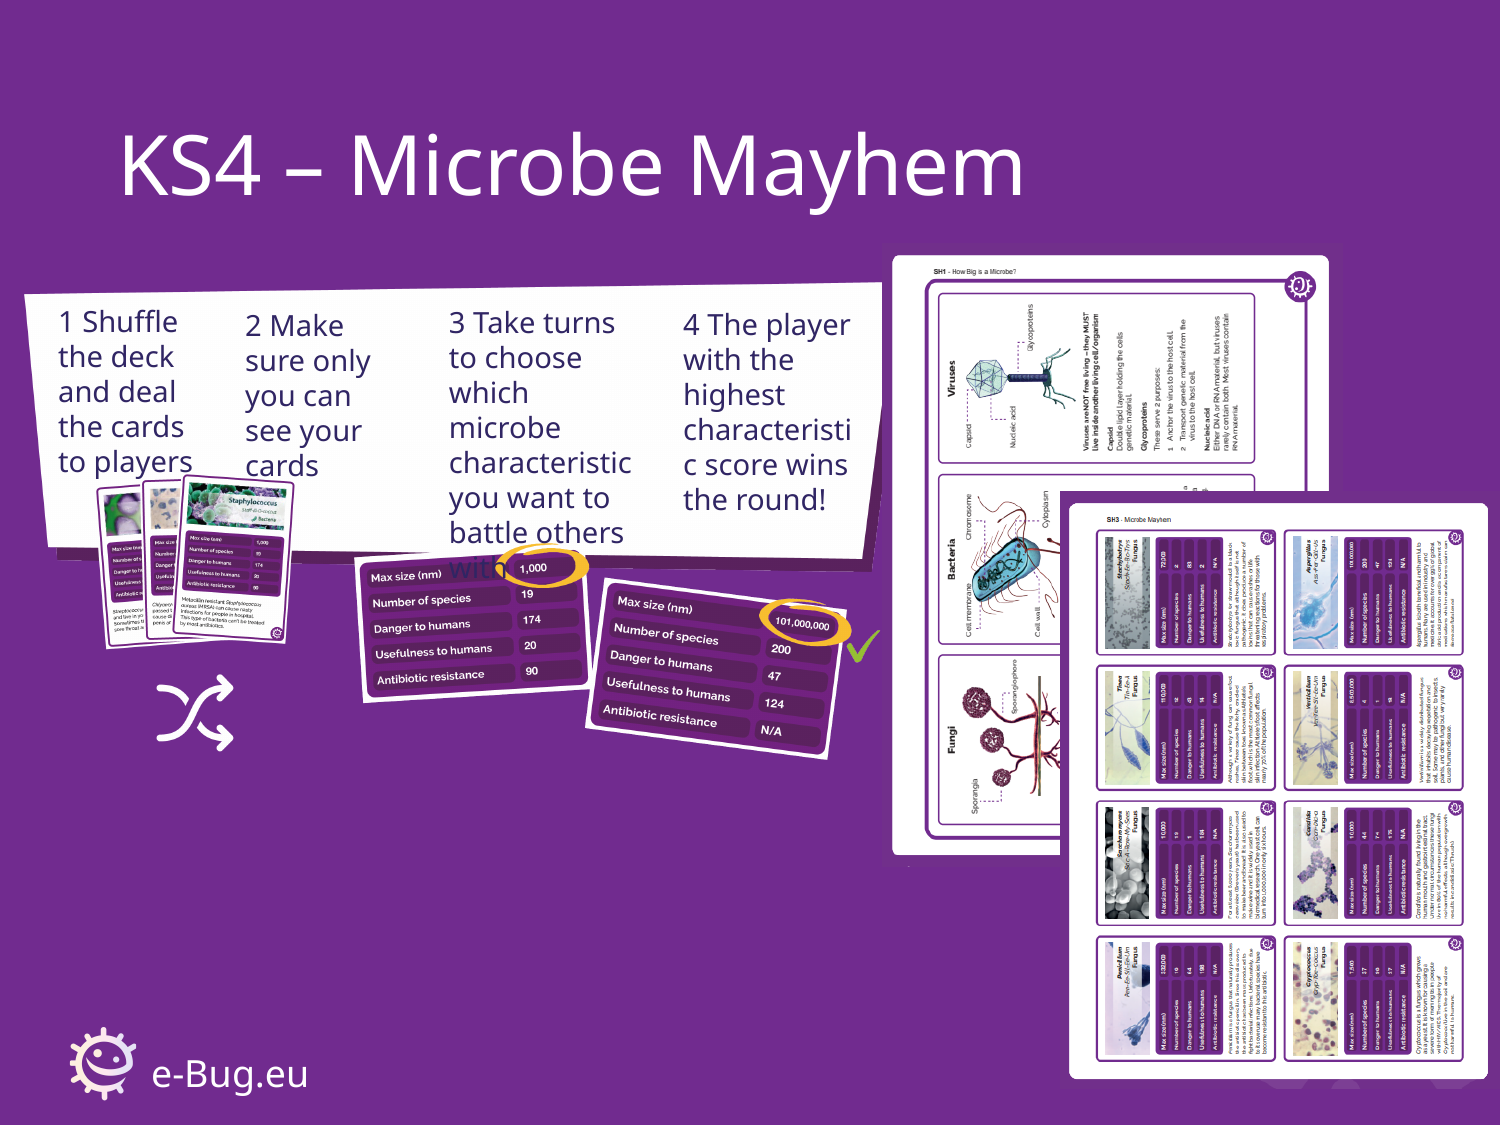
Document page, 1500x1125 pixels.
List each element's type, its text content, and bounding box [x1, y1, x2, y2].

footer e-Bug.eu [136, 1042, 643, 1103]
title KS4 – Microbe Mayhem [102, 0, 1397, 222]
picture [24, 243, 1500, 1089]
